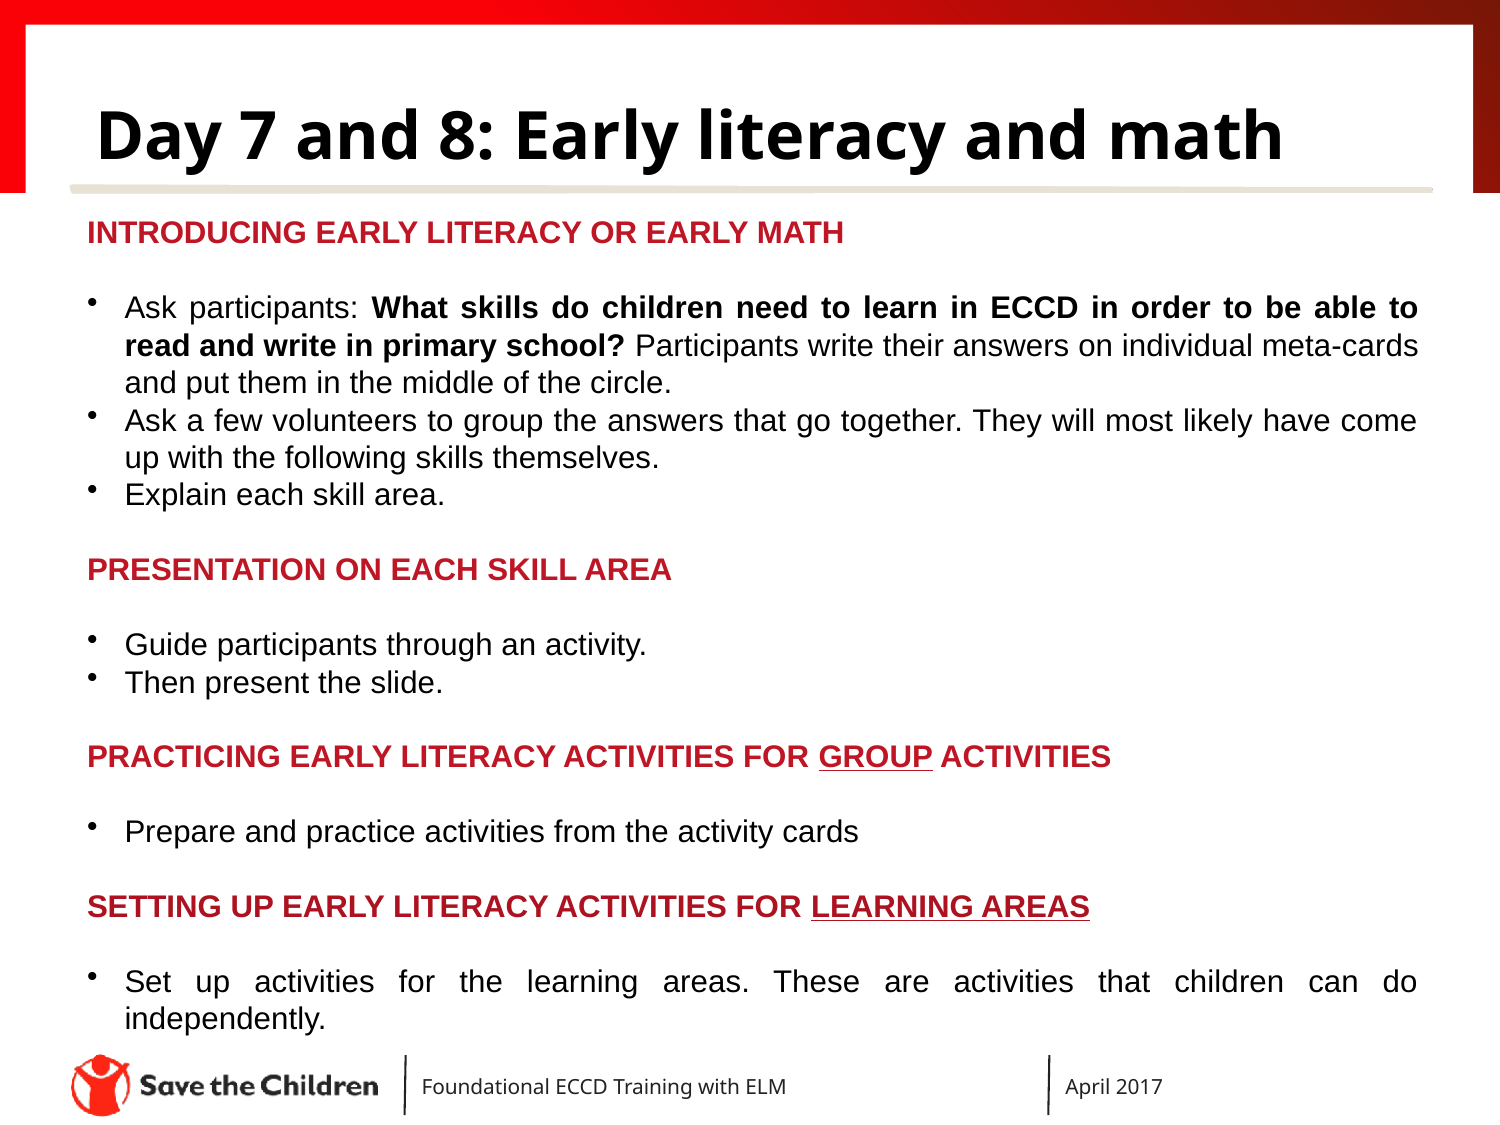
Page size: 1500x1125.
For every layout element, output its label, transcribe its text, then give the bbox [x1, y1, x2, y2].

text_box April 2017 [1057, 1066, 1398, 1107]
picture [69, 184, 1433, 194]
text_box Foundational ECCD Training with ELM [414, 1066, 1042, 1107]
picture [71, 1054, 378, 1117]
title Day 7 and 8: Early literacy and math [86, 45, 1414, 182]
text_box INTRODUCING EARLY LITERACY OR EARLY MATH Ask participants: What skills do children need to learn in ECCD in order to be able to read and write in primary school? Participants write their answers on individual meta-cards and put them in the middle of the circle. Ask a few volunteers to group the answers that go together. They will most likely have come up with the following skills themselves. Explain each skill area. PRESENTATION ON EACH SKILL AREA Guide participants through an activity. Then present the slide. PRACTICING EARLY LITERACY ACTIVITIES FOR GROUP ACTIVITIES Prepare and practice activities from the activity cards SETTING UP EARLY LITERACY ACTIVITIES FOR LEARNING AREAS Set up activities for the learning areas. These are activities that children can do independently. [72, 197, 1435, 1051]
